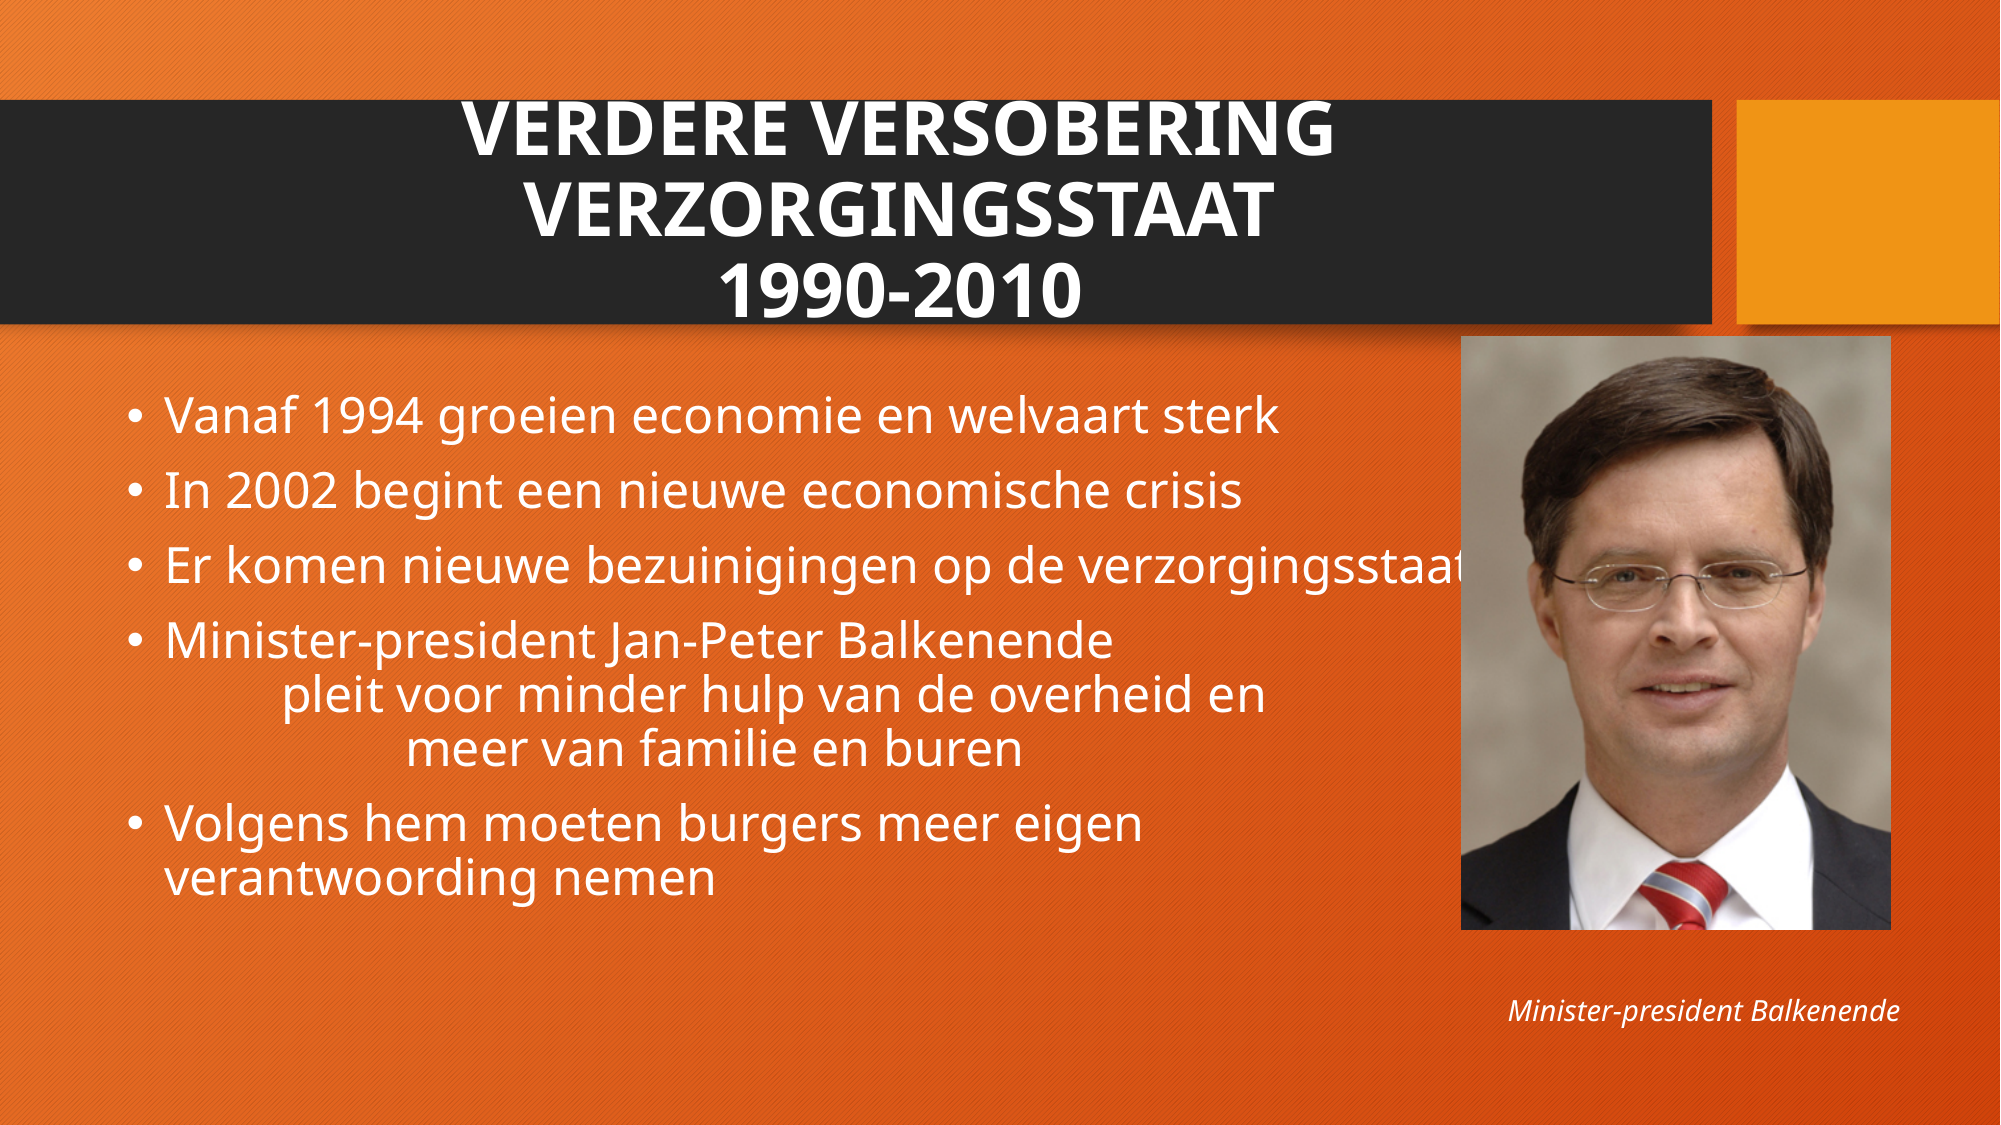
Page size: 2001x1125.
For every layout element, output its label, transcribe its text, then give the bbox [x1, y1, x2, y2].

title VERDERE VERSOBERING VERZORGINGSSTAAT 1990-2010 [111, 123, 1689, 301]
text_box Minister-president Balkenende [1493, 985, 1924, 1036]
list Vanaf 1994 groeien economie en welvaart sterk In 2002 begint een nieuwe economische crisis Er komen nieuwe bezuinigingen op de verzorgingsstaat Minister-president Jan-Peter Balkenende pleit voor minder hulp van de overheid en meer van familie en buren Volgens hem moeten burgers meer eigen verantwoording nemen [111, 383, 1689, 974]
picture [0, 325, 2000, 931]
